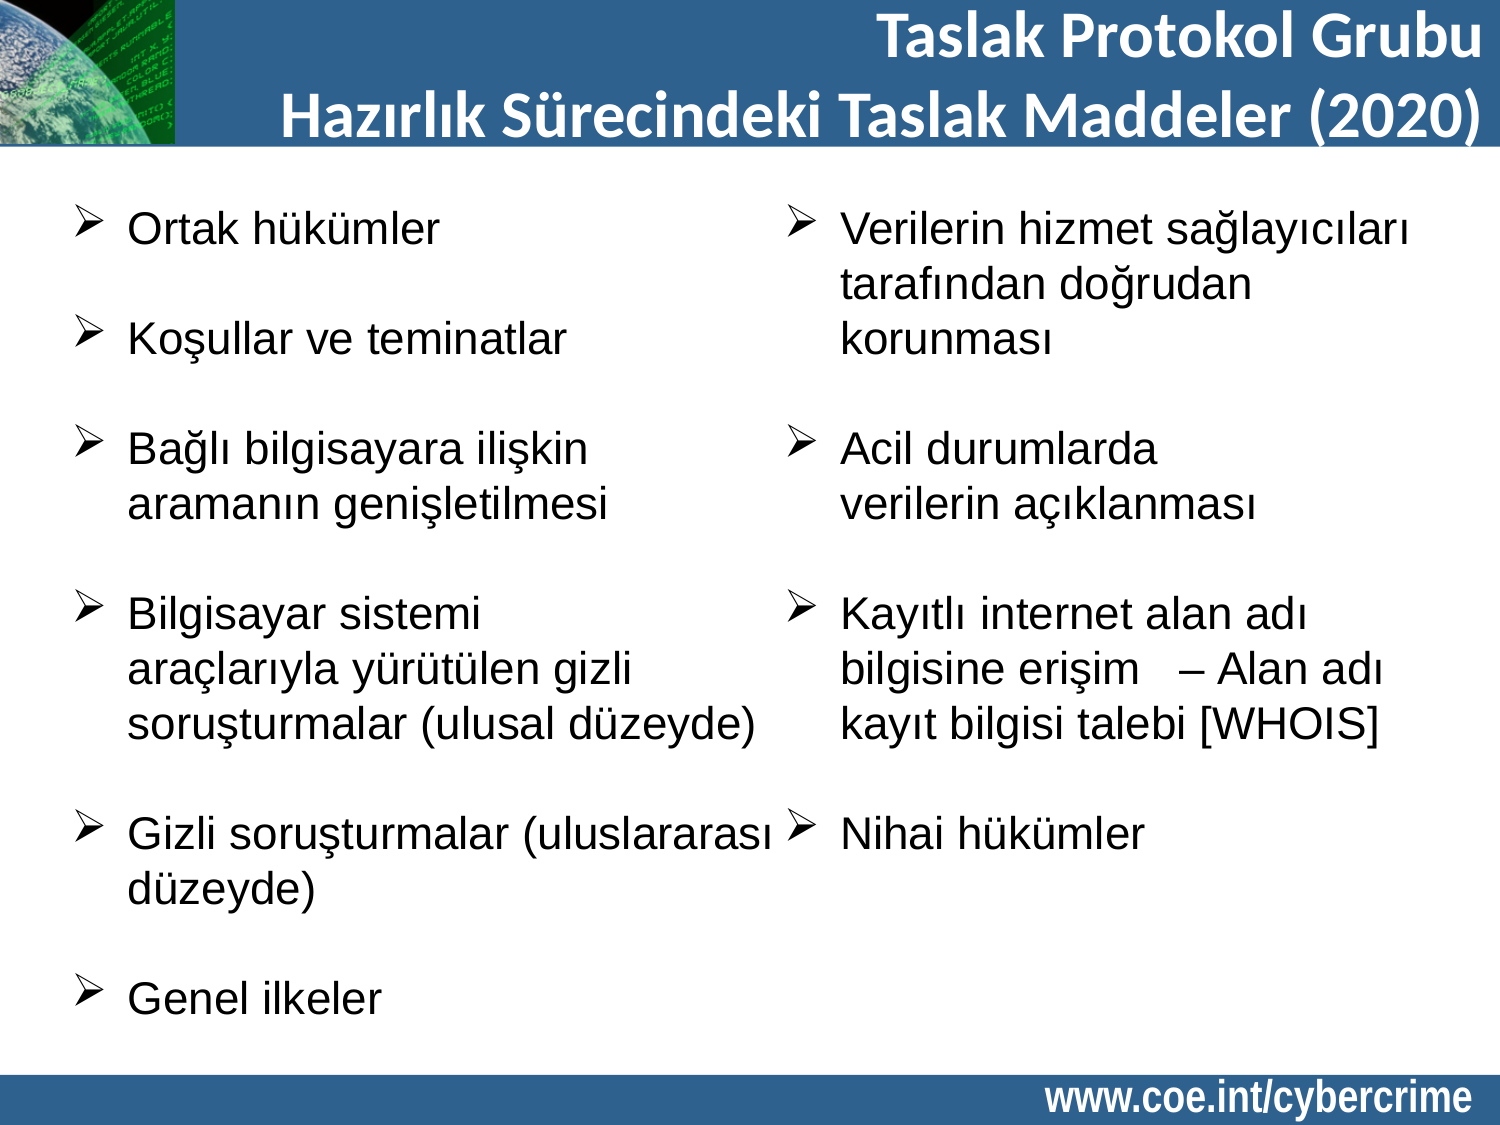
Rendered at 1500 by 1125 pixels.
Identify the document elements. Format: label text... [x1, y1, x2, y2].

picture [0, 0, 175, 144]
text_box www.coe.int/cybercrime [1030, 1059, 1500, 1125]
text_box [0, 1073, 1030, 1125]
text_box Verilerin hizmet sağlayıcıları tarafından doğrudan korunması Acil durumlarda verilerin açıklanması Kayıtlı internet alan adı bilgisine erişim – Alan adı kayıt bilgisi talebi [WHOIS] Nihai hükümler [768, 191, 1485, 867]
text_box Ortak hükümler Koşullar ve teminatlar Bağlı bilgisayara ilişkin aramanın genişletilmesi Bilgisayar sistemi araçlarıyla yürütülen gizli soruşturmalar (ulusal düzeyde) Gizli soruşturmalar (uluslararası düzeyde) Genel ilkeler [56, 191, 807, 1032]
text_box Taslak Protokol Grubu Hazırlık Sürecindeki Taslak Maddeler (2020) [177, 0, 1500, 149]
